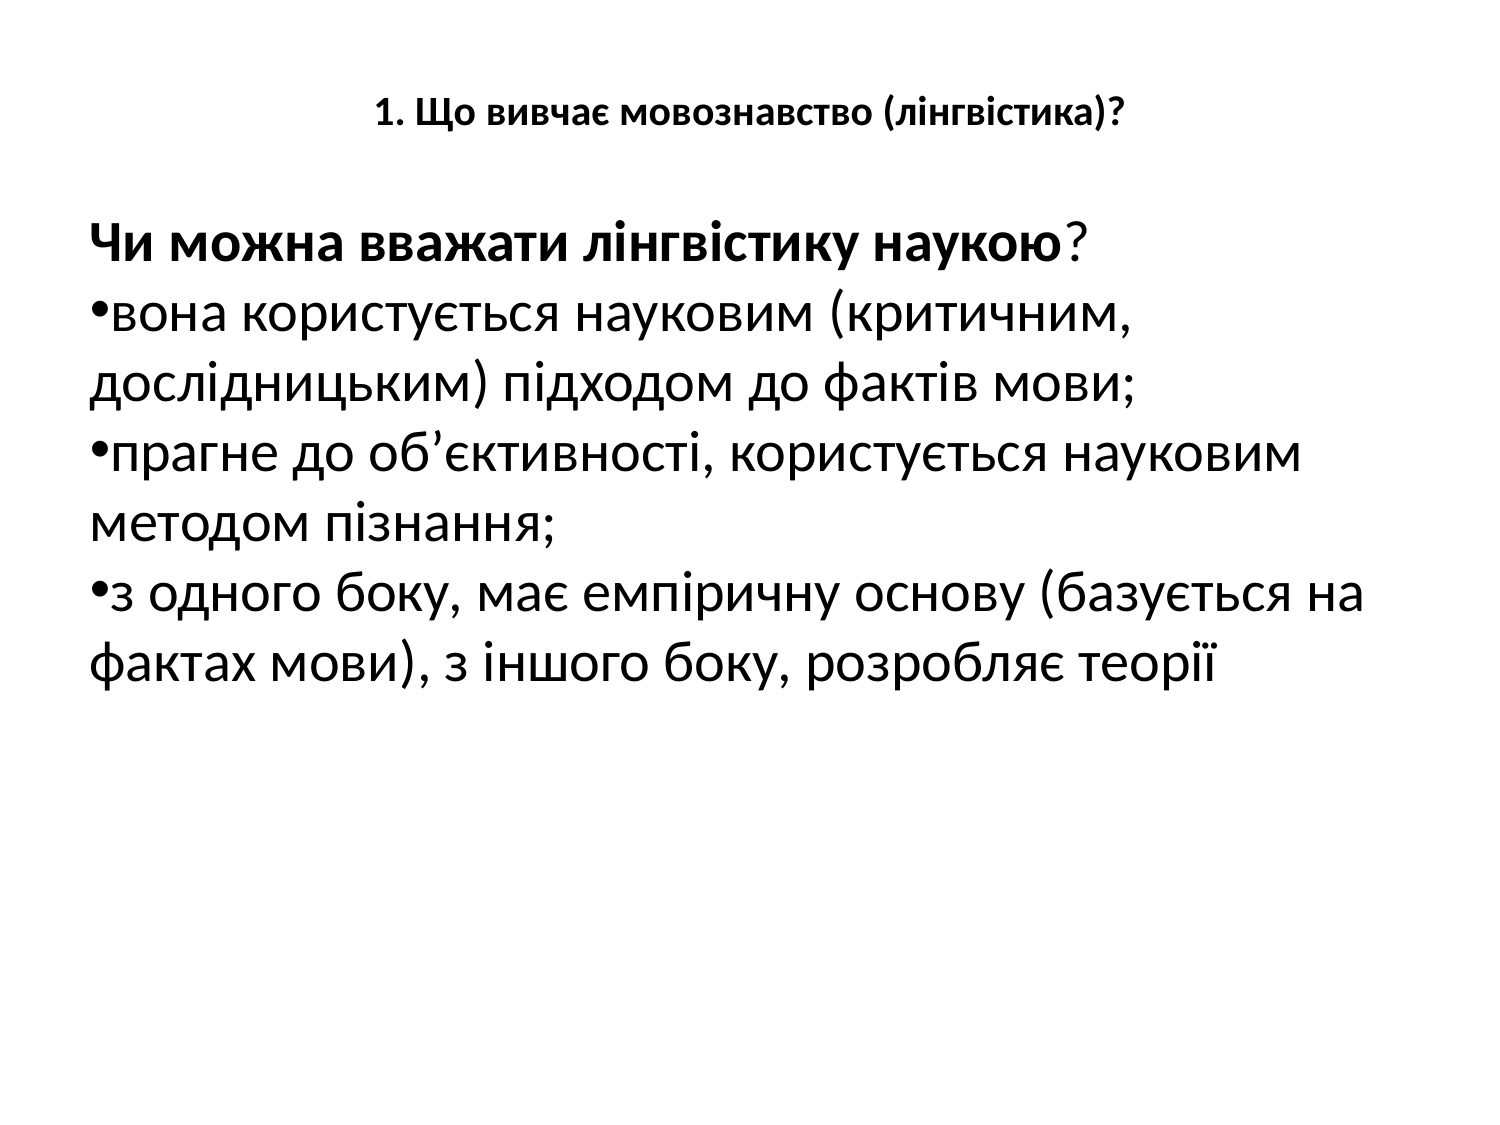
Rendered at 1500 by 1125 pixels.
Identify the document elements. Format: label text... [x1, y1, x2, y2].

text_box 1. Що вивчає мовознавство (лінгвістика)? [75, 45, 1425, 173]
text_box Чи можна вважати лінгвістику наукою? вона користується науковим (критичним, дослідницьким) підходом до фактів мови; прагне до об’єктивності, користується науковим методом пізнання; з одного боку, має емпіричну основу (базується на фактах мови), з іншого боку, розробляє теорії [75, 196, 1425, 1005]
